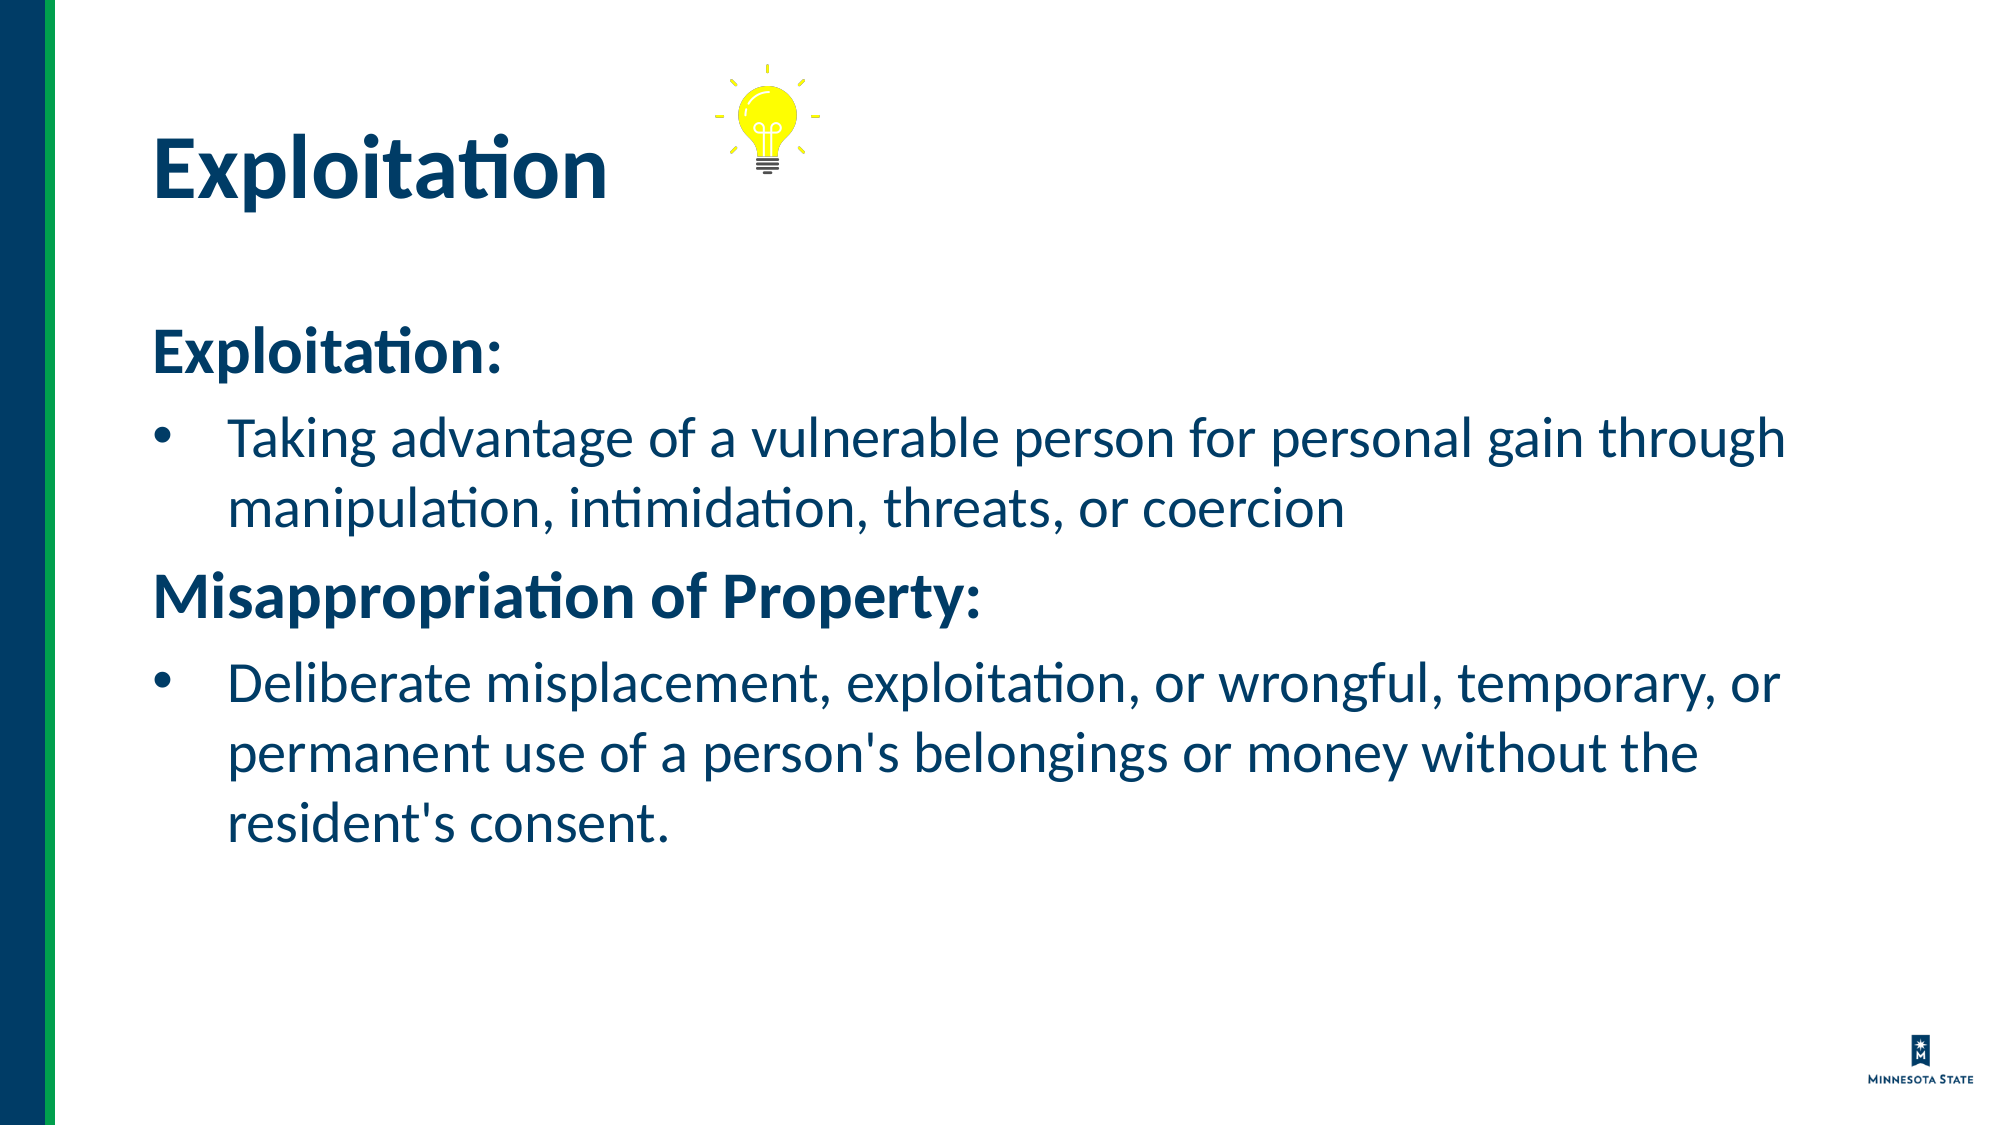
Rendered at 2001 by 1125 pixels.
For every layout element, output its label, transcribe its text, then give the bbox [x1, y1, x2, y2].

picture [686, 34, 849, 197]
list Exploitation: Taking advantage of a vulnerable person for personal gain through manipulation, intimidation, threats, or coercion Misappropriation of Property: Deliberate misplacement, exploitation, or wrongful, temporary, or permanent use of a person's belongings or money without the resident's consent. [137, 299, 1863, 1014]
title Exploitation [137, 59, 1863, 278]
picture [1823, 1028, 2001, 1095]
